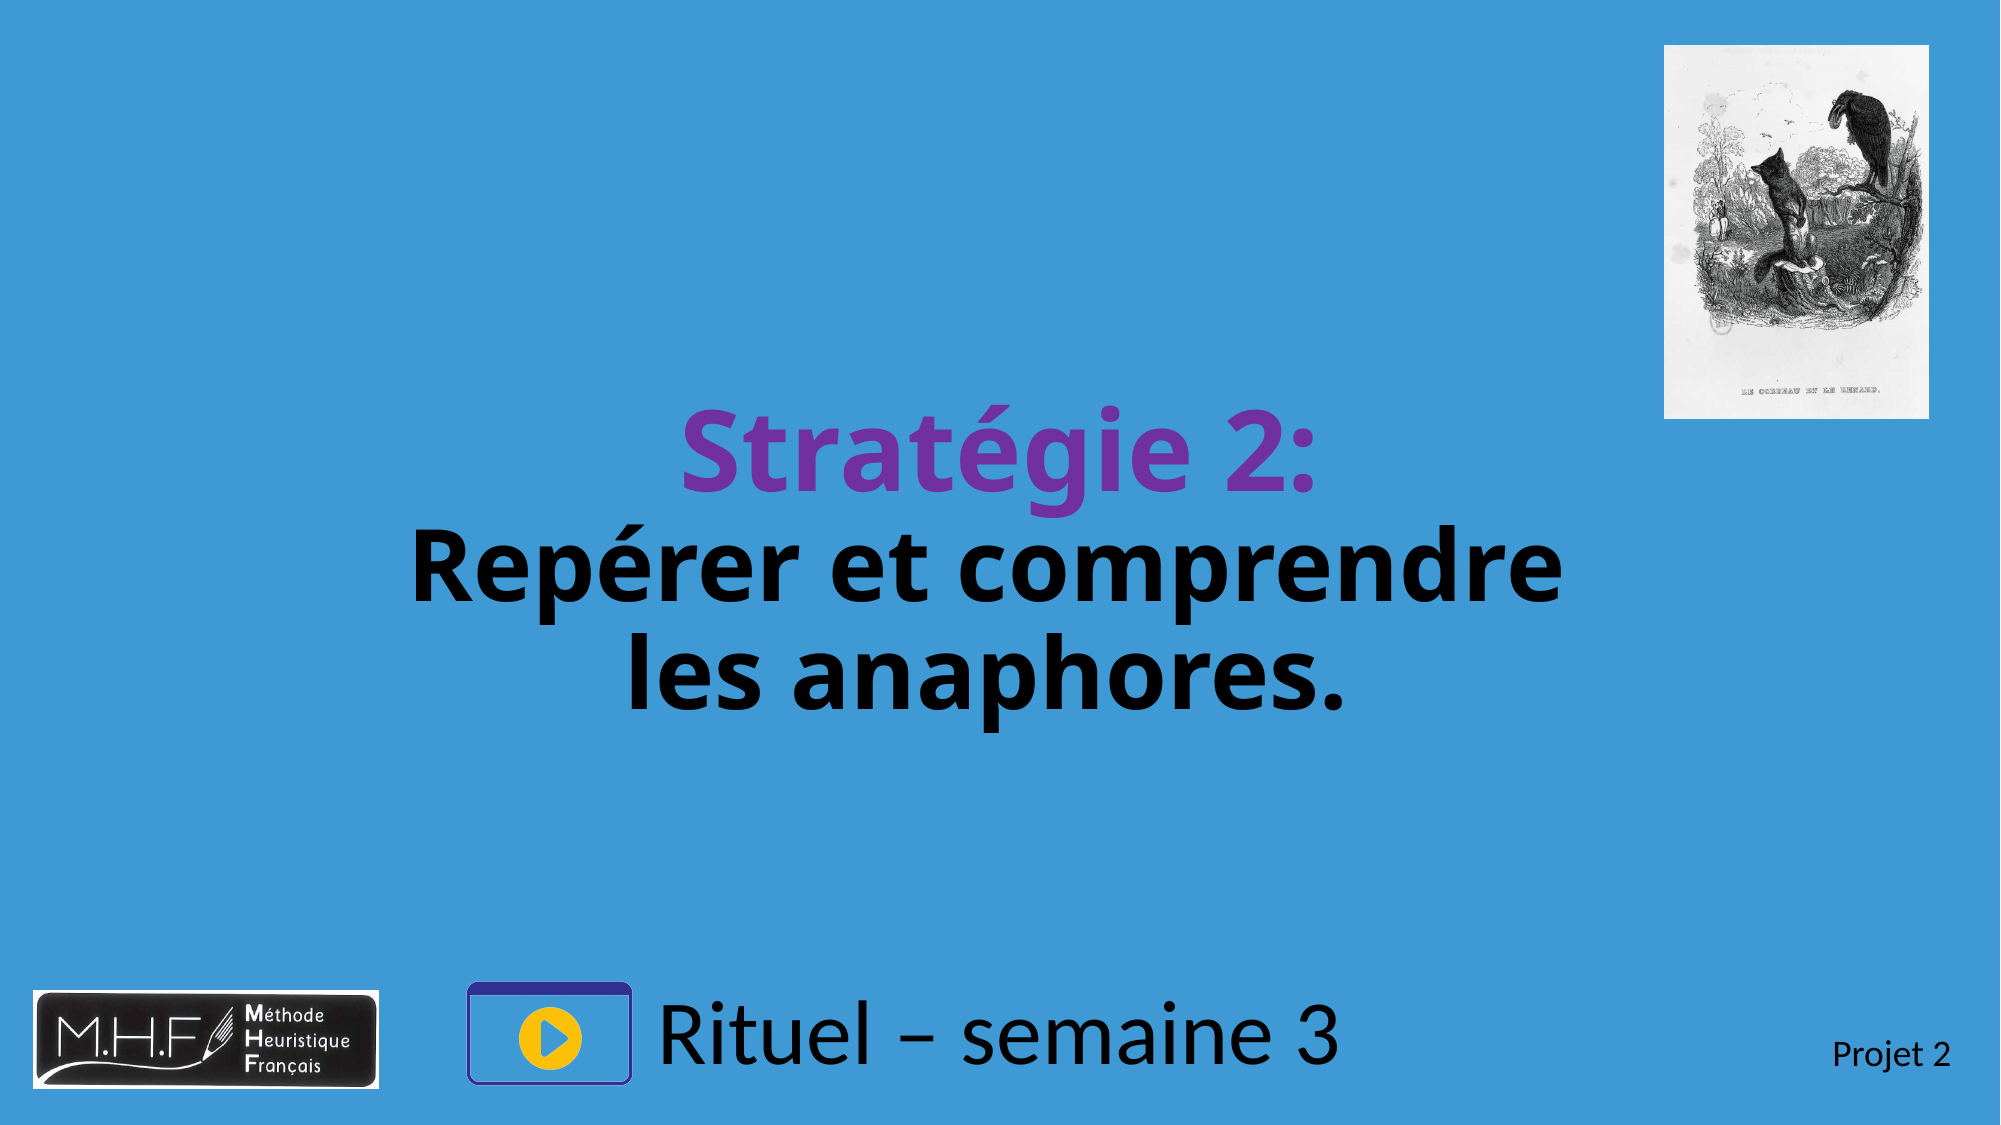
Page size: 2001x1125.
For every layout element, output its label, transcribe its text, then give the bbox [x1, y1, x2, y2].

picture [33, 990, 379, 1089]
text_box Projet 2 [1362, 1021, 1967, 1082]
picture [463, 977, 638, 1089]
subtitle Rituel – semaine 3 [249, 978, 1750, 1102]
picture [1664, 45, 1929, 419]
title Stratégie 2: Repérer et comprendre les anaphores. [249, 325, 1750, 800]
